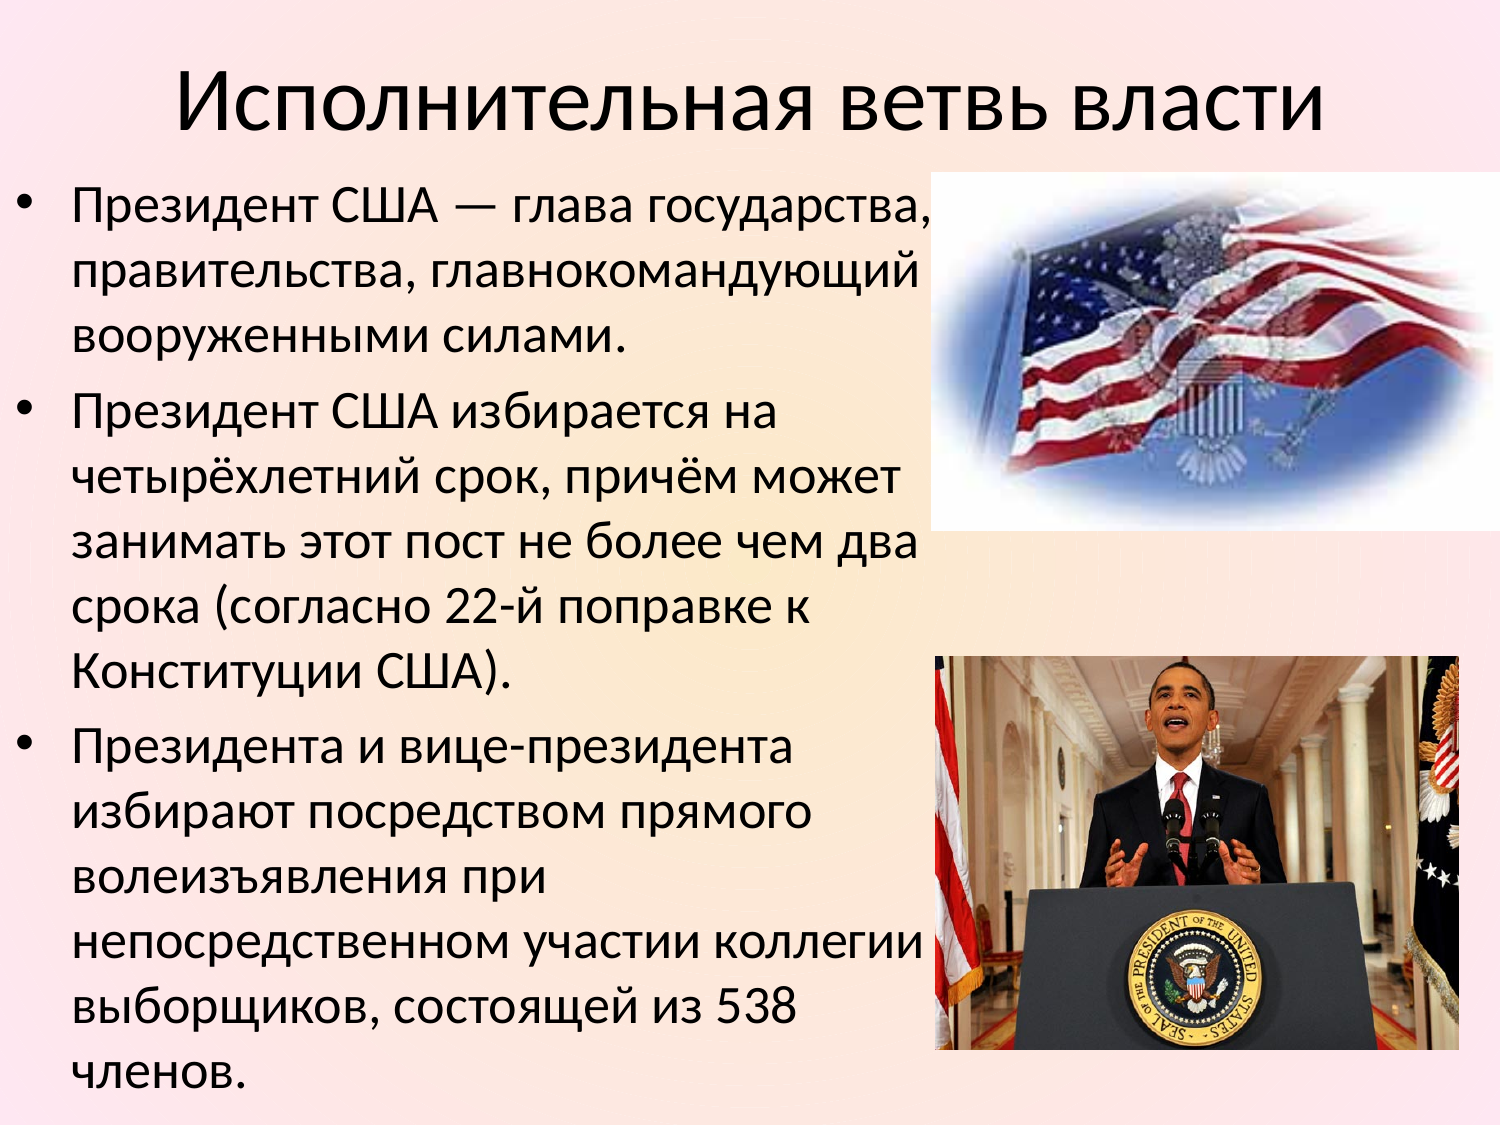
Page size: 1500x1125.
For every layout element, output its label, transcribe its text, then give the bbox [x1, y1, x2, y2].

picture [934, 656, 1459, 1050]
picture [931, 172, 1500, 531]
list Президент США — глава государства, правительства, главнокомандующий вооруженными силами. Президент США избирается на четырёхлетний срок, причём может занимать этот пост не более чем два срока (согласно 22-й поправке к Конституции США). Президента и вице-президента избирают посредством прямого волеизъявления при непосредственном участии коллегии выборщиков, состоящей из 538 членов. [0, 160, 951, 1125]
title Исполнительная ветвь власти [76, 0, 1427, 171]
